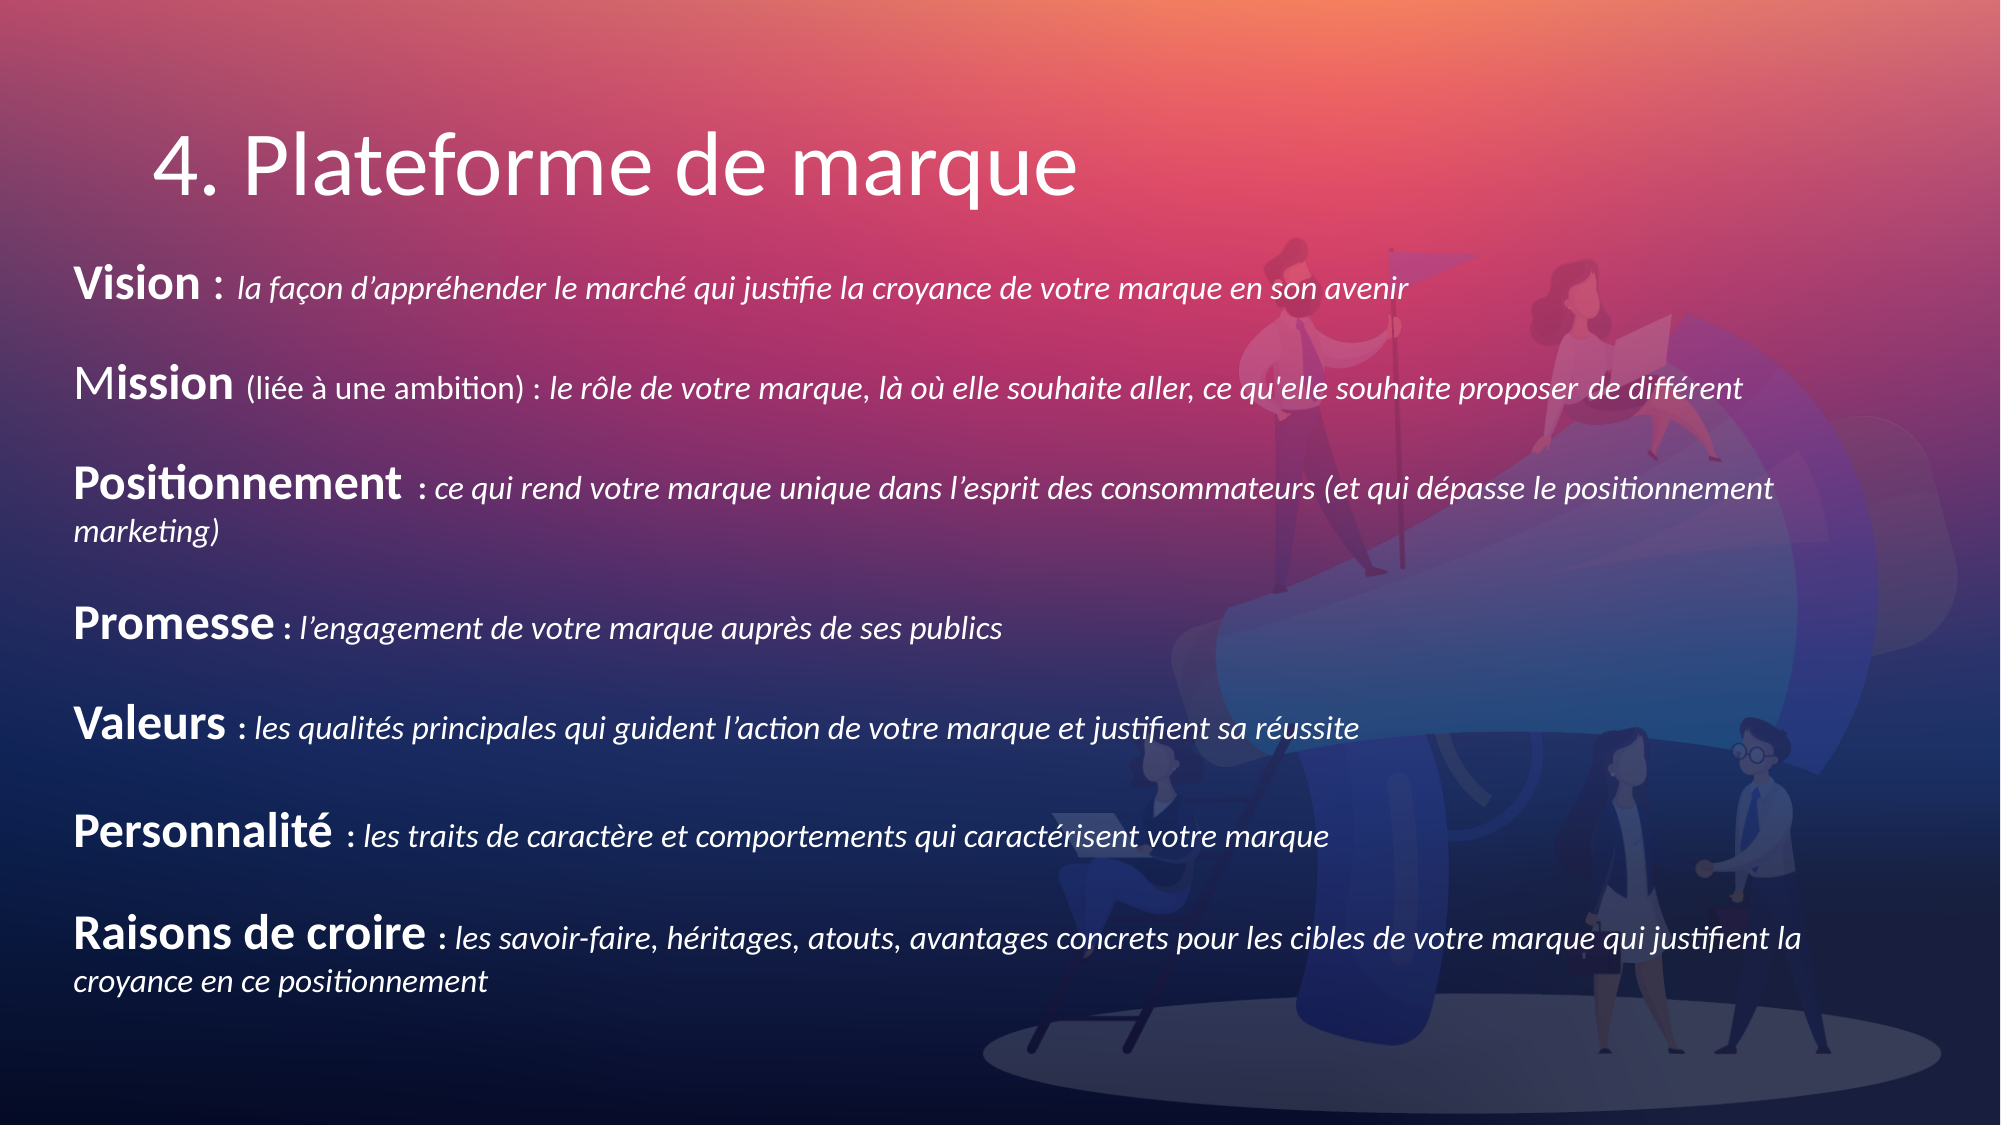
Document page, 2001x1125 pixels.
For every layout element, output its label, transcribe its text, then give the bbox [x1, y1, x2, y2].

title 4. Plateforme de marque [137, 59, 1863, 242]
picture [0, 0, 2001, 1125]
text_box Vision : la façon d’appréhender le marché qui justifie la croyance de votre marque en son avenir Mission (liée à une ambition) : le rôle de votre marque, là où elle souhaite aller, ce qu'elle souhaite proposer de différent Positionnement : ce qui rend votre marque unique dans l’esprit des consommateurs (et qui dépasse le positionnement marketing) Promesse : l’engagement de votre marque auprès de ses publics Valeurs : les qualités principales qui guident l’action de votre marque et justifient sa réussite Personnalité : les traits de caractère et comportements qui caractérisent votre marque Raisons de croire : les savoir-faire, héritages, atouts, avantages concrets pour les cibles de votre marque qui justifient la croyance en ce positionnement [58, 242, 922, 1047]
